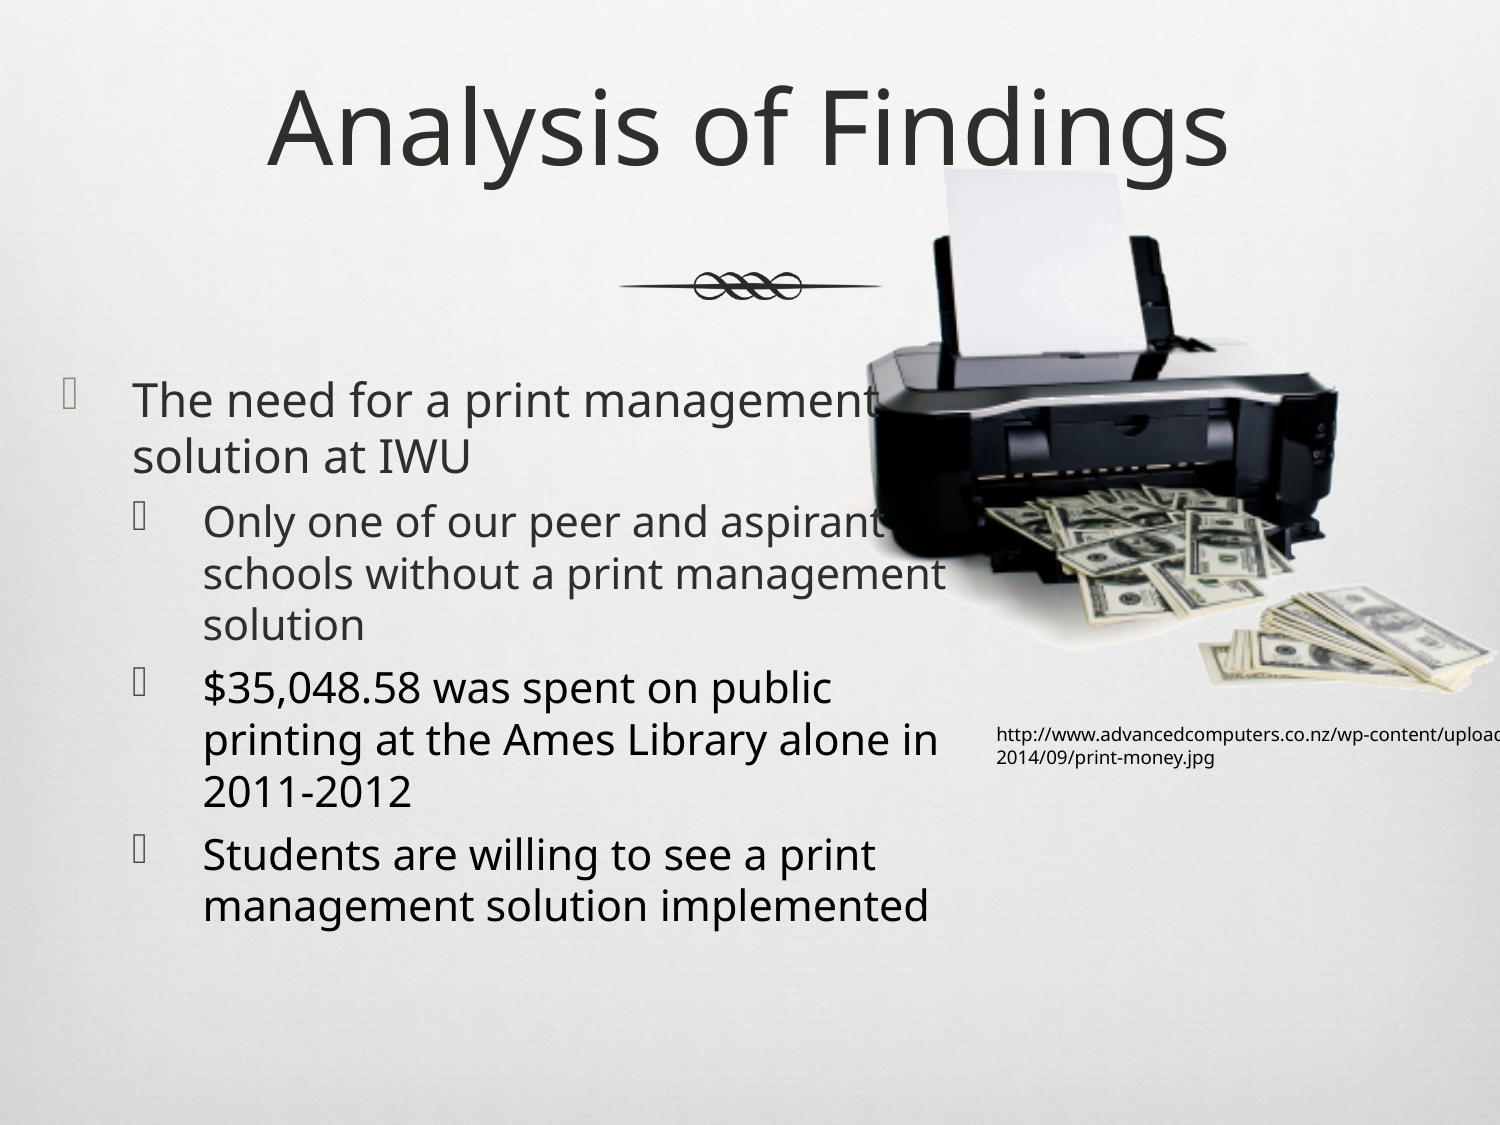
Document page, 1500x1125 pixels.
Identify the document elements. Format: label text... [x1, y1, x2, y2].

list The need for a print management solution at IWU Only one of our peer and aspirant schools without a print management solution $35,048.58 was spent on public printing at the Ames Library alone in 2011-2012 Students are willing to see a print management solution implemented [46, 362, 966, 963]
title Analysis of Findings [112, 11, 1388, 236]
picture [615, 105, 1500, 717]
text_box http://www.advancedcomputers.co.nz/wp-content/uploads/2014/09/print-money.jpg [981, 726, 1500, 776]
